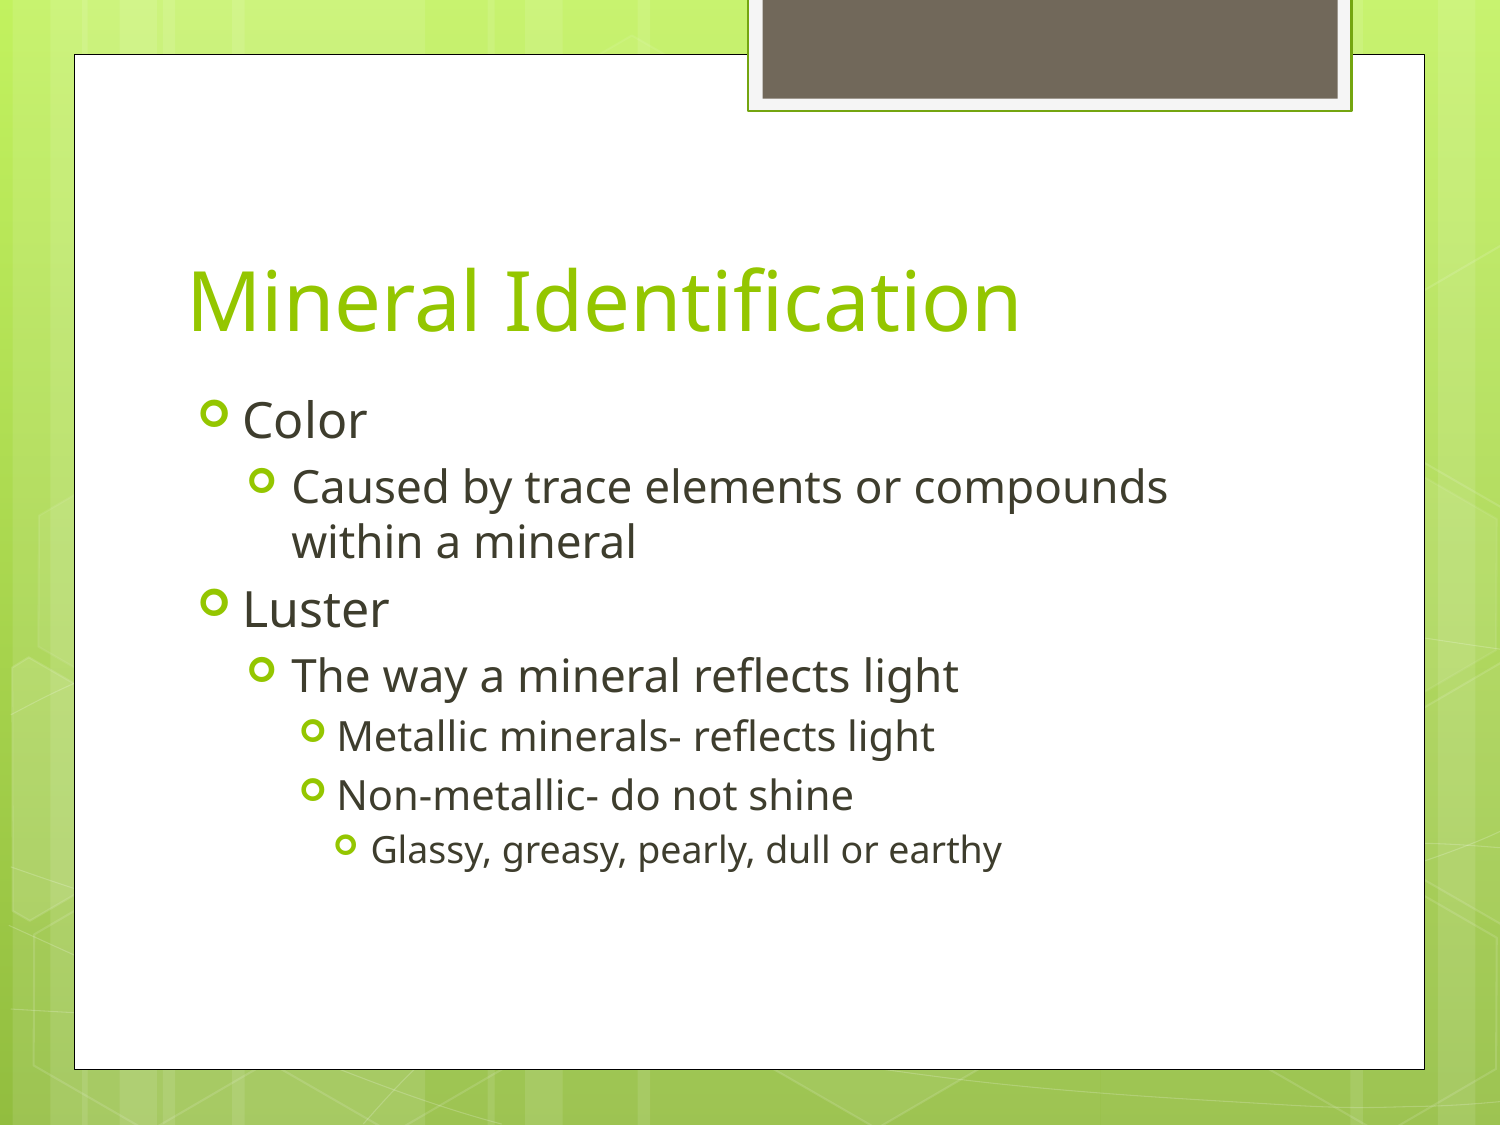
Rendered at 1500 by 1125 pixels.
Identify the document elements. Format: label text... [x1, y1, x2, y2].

list Color Caused by trace elements or compounds within a mineral Luster The way a mineral reflects light Metallic minerals- reflects light Non-metallic- do not shine Glassy, greasy, pearly, dull or earthy [171, 381, 1283, 957]
title Mineral Identification [171, 168, 1324, 357]
